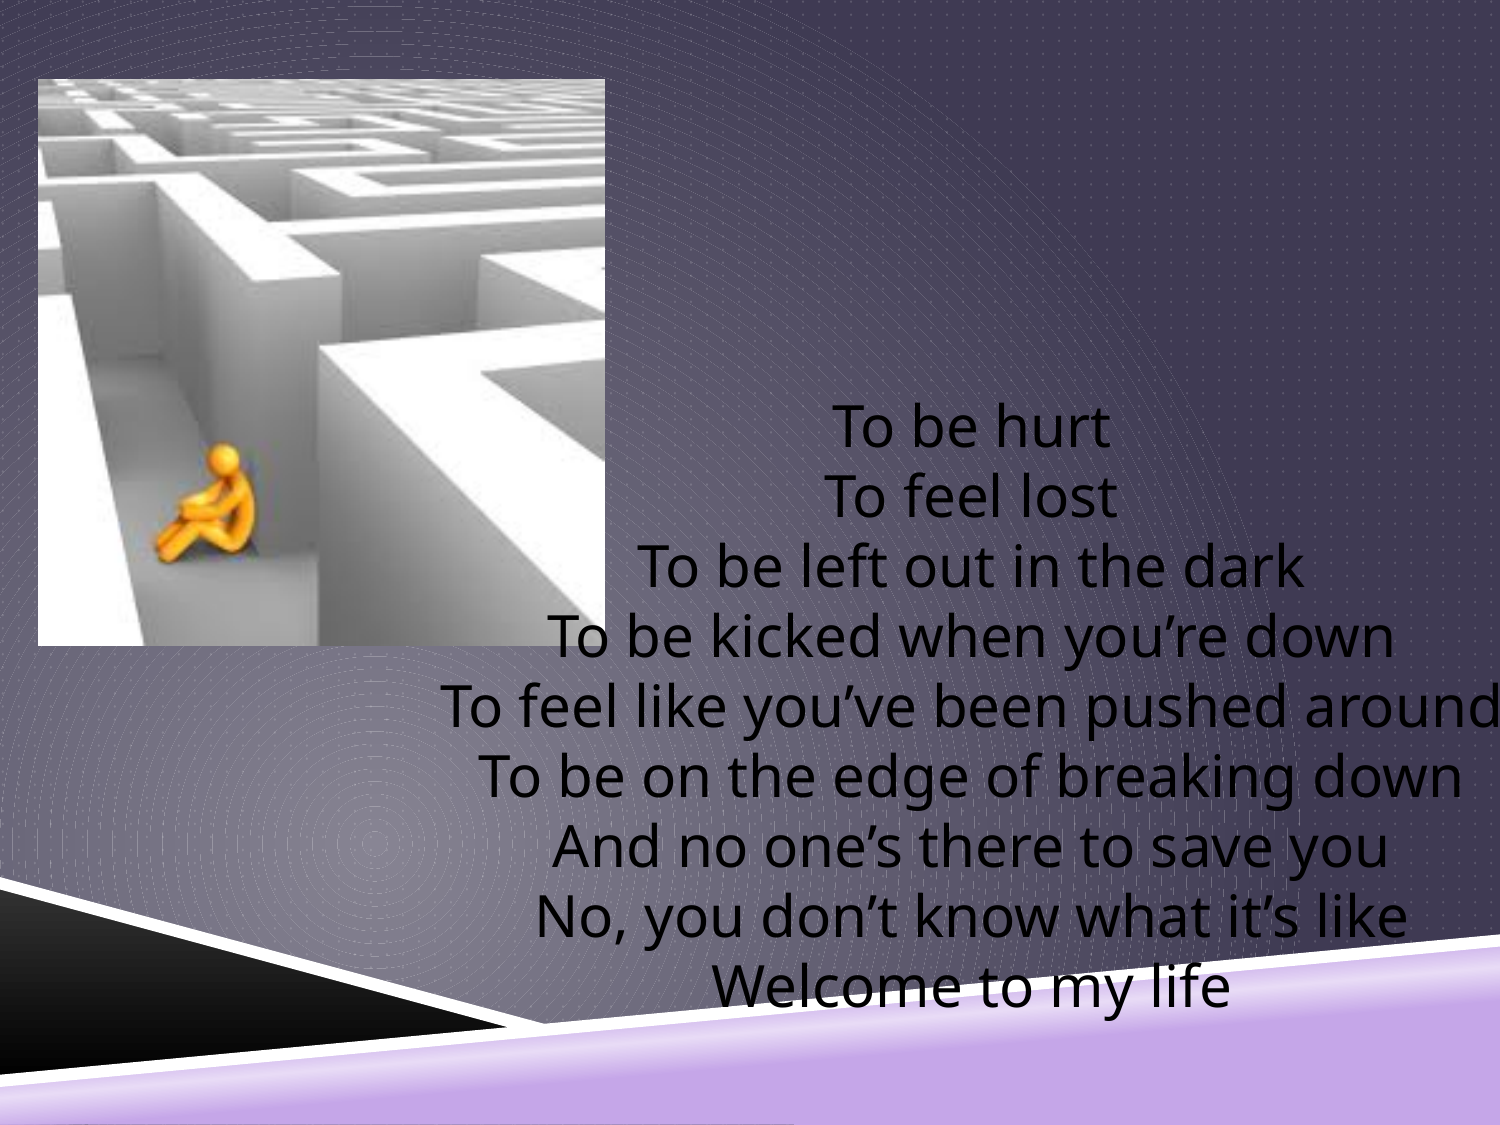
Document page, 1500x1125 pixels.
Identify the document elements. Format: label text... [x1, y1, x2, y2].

text_box To be hurt To feel lost To be left out in the dark To be kicked when you’re down To feel like you’ve been pushed around To be on the edge of breaking down And no one’s there to save you No, you don’t know what it’s like Welcome to my life [414, 381, 1500, 1027]
picture [38, 79, 605, 646]
